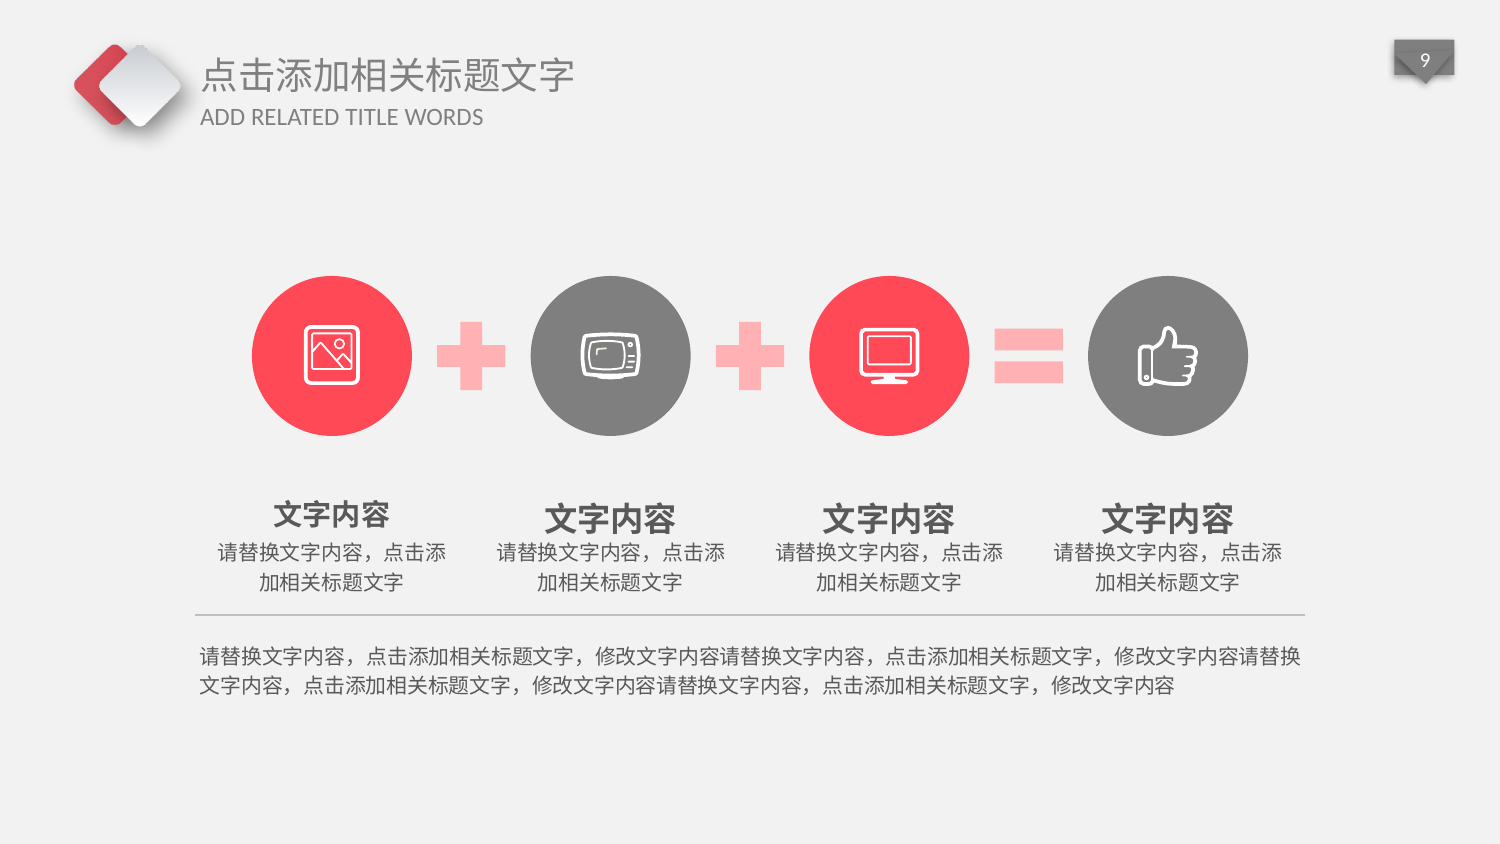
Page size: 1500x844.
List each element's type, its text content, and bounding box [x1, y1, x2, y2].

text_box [1049, 489, 1287, 596]
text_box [251, 275, 1249, 437]
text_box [491, 489, 730, 596]
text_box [212, 489, 451, 596]
text_box 请替换文字内容，点击添加相关标题文字，修改文字内容请替换文字内容，点击添加相关标题文字，修改文字内容请替换文字内容，点击添加相关标题文字，修改文字内容请替换文字内容，点击添加相关标题文字，修改文字内容 [199, 638, 1301, 717]
picture [89, 35, 190, 136]
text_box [770, 489, 1009, 596]
